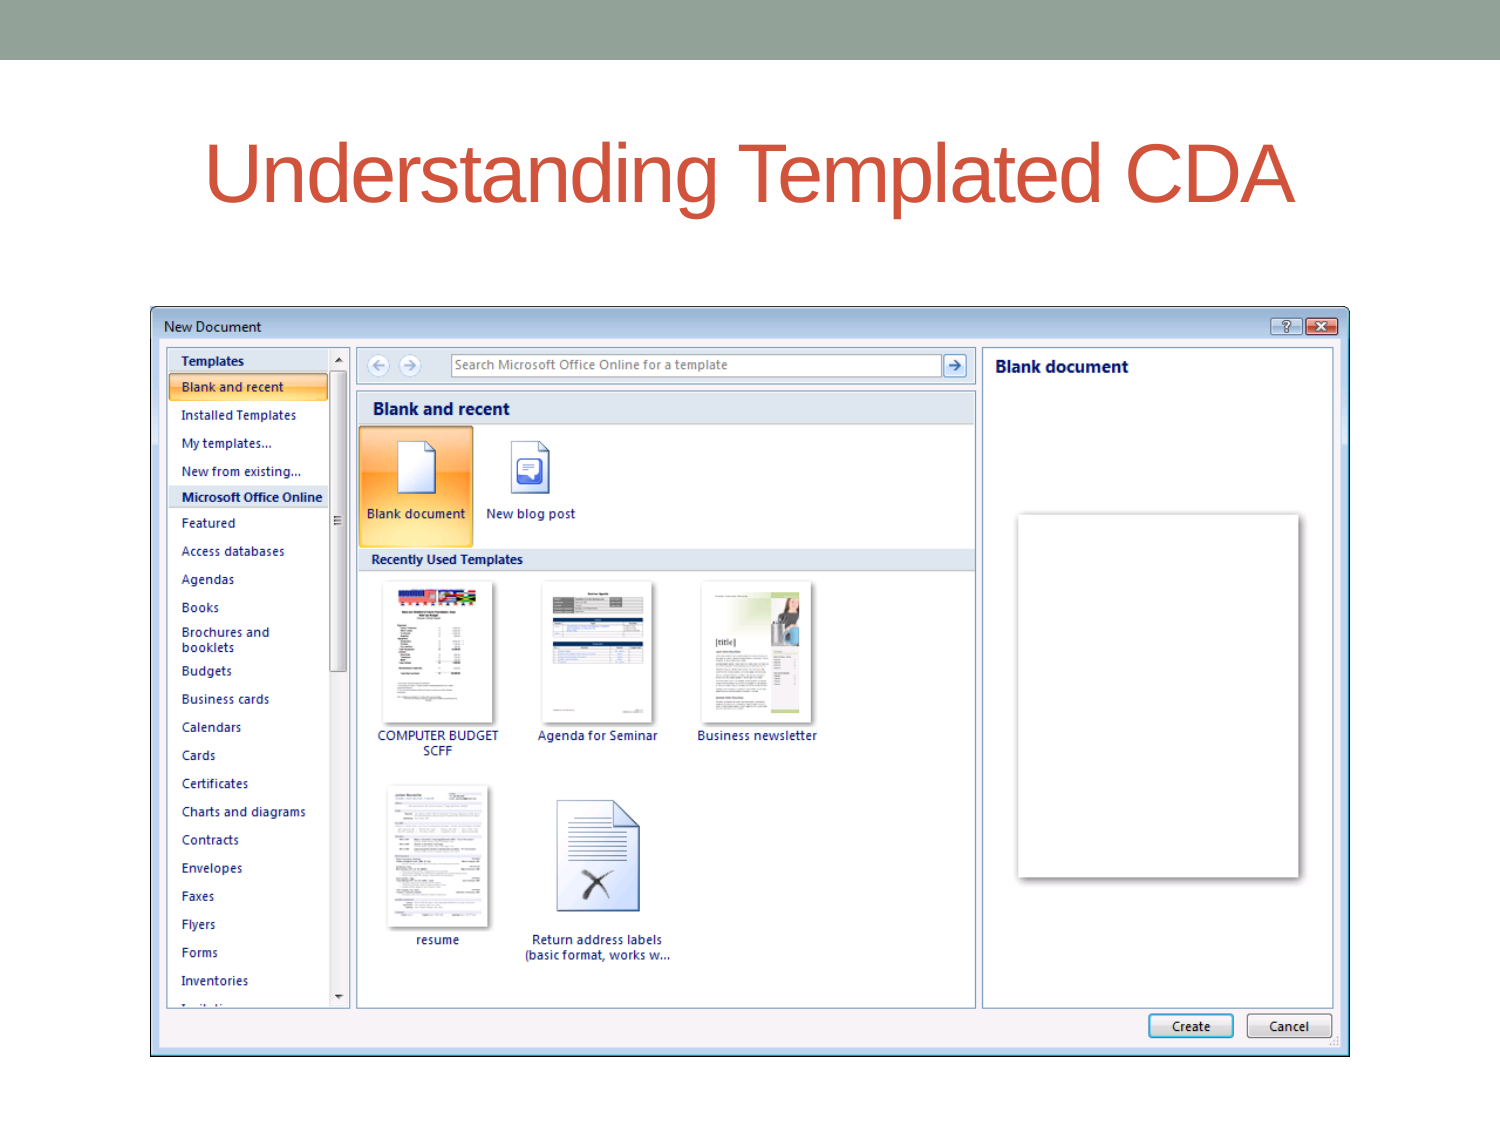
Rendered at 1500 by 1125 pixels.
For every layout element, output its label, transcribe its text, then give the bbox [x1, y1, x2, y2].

title Understanding Templated CDA [75, 87, 1425, 250]
picture [149, 305, 1351, 1057]
